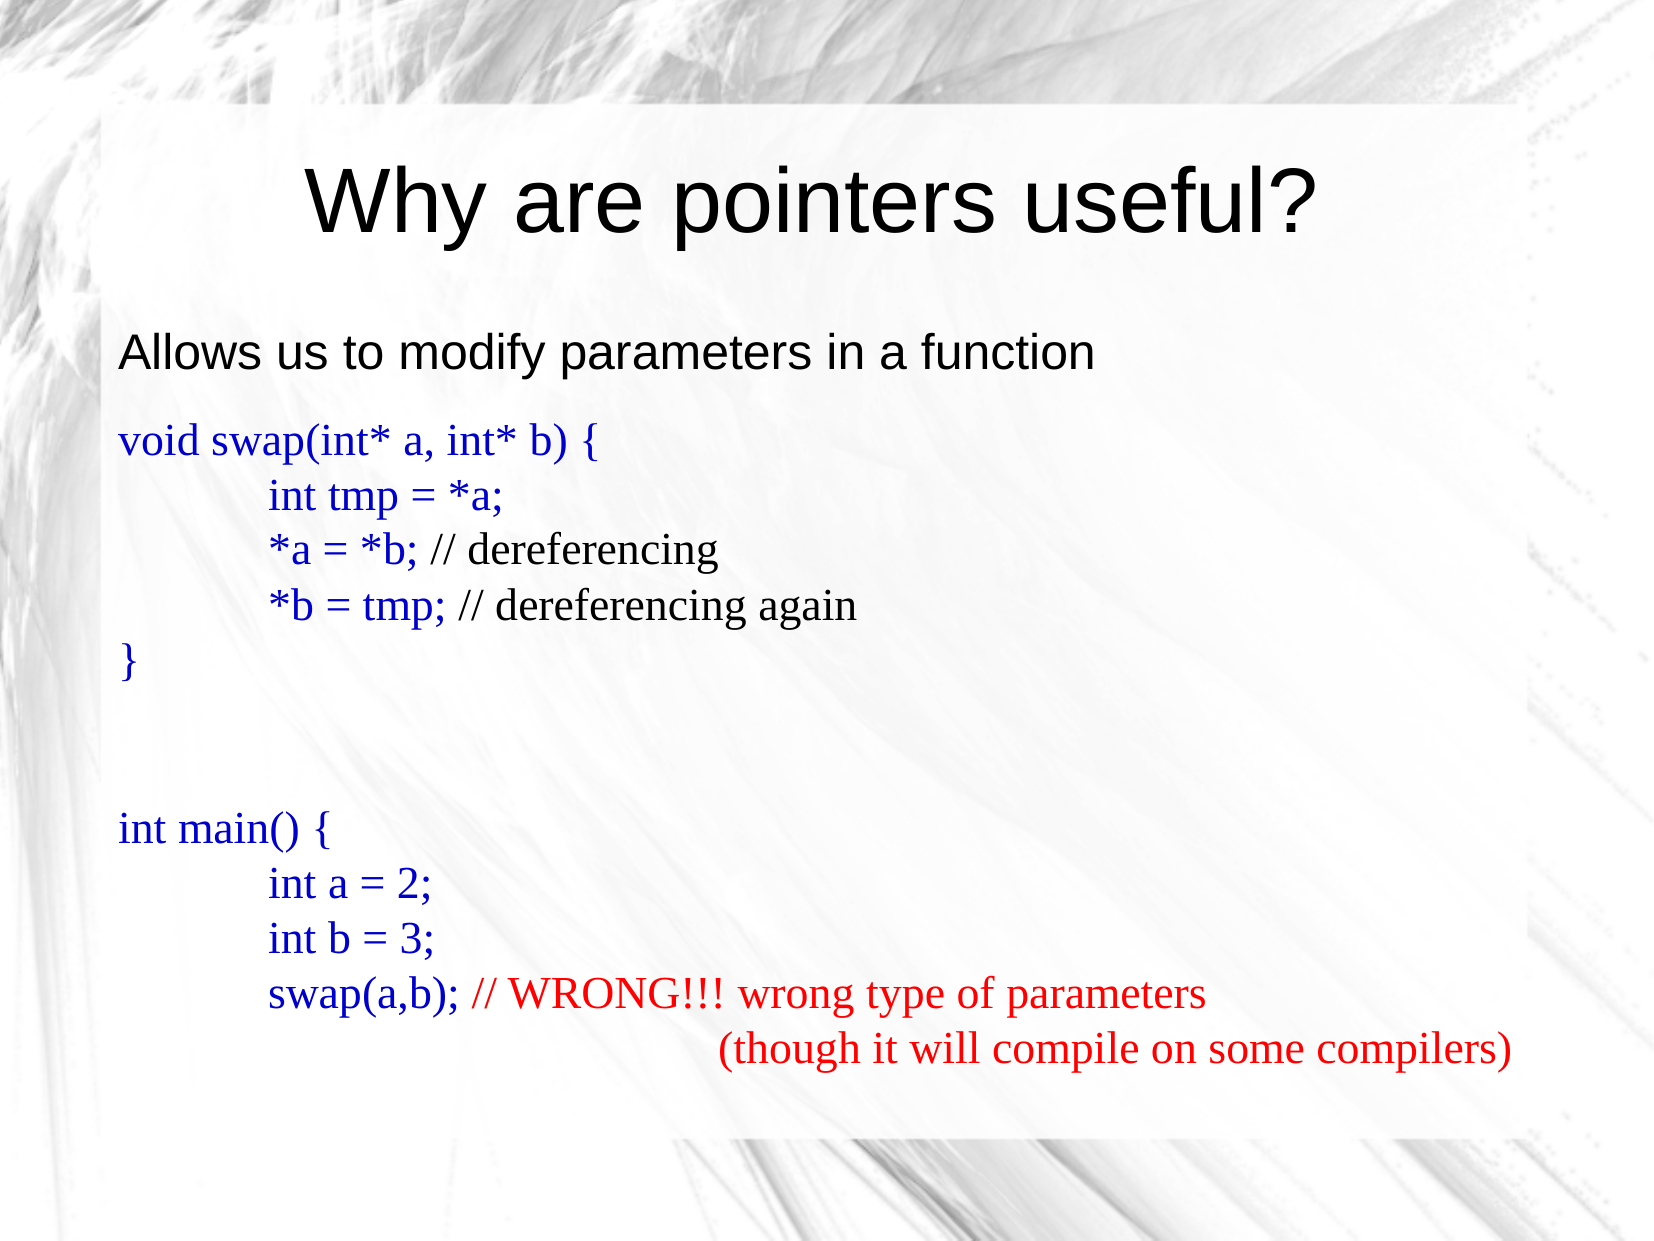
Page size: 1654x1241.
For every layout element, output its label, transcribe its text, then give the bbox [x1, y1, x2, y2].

title Why are pointers useful? [118, 112, 1506, 281]
picture [0, 0, 1654, 1241]
list Allows us to modify parameters in a function void swap(int* a, int* b) { int tmp = *a; *a = *b; // dereferencing *b = tmp; // dereferencing again } int main() { int a = 2; int b = 3; swap(a,b); // WRONG!!! wrong type of parameters (though it will compile on some compilers) [118, 319, 1571, 1159]
